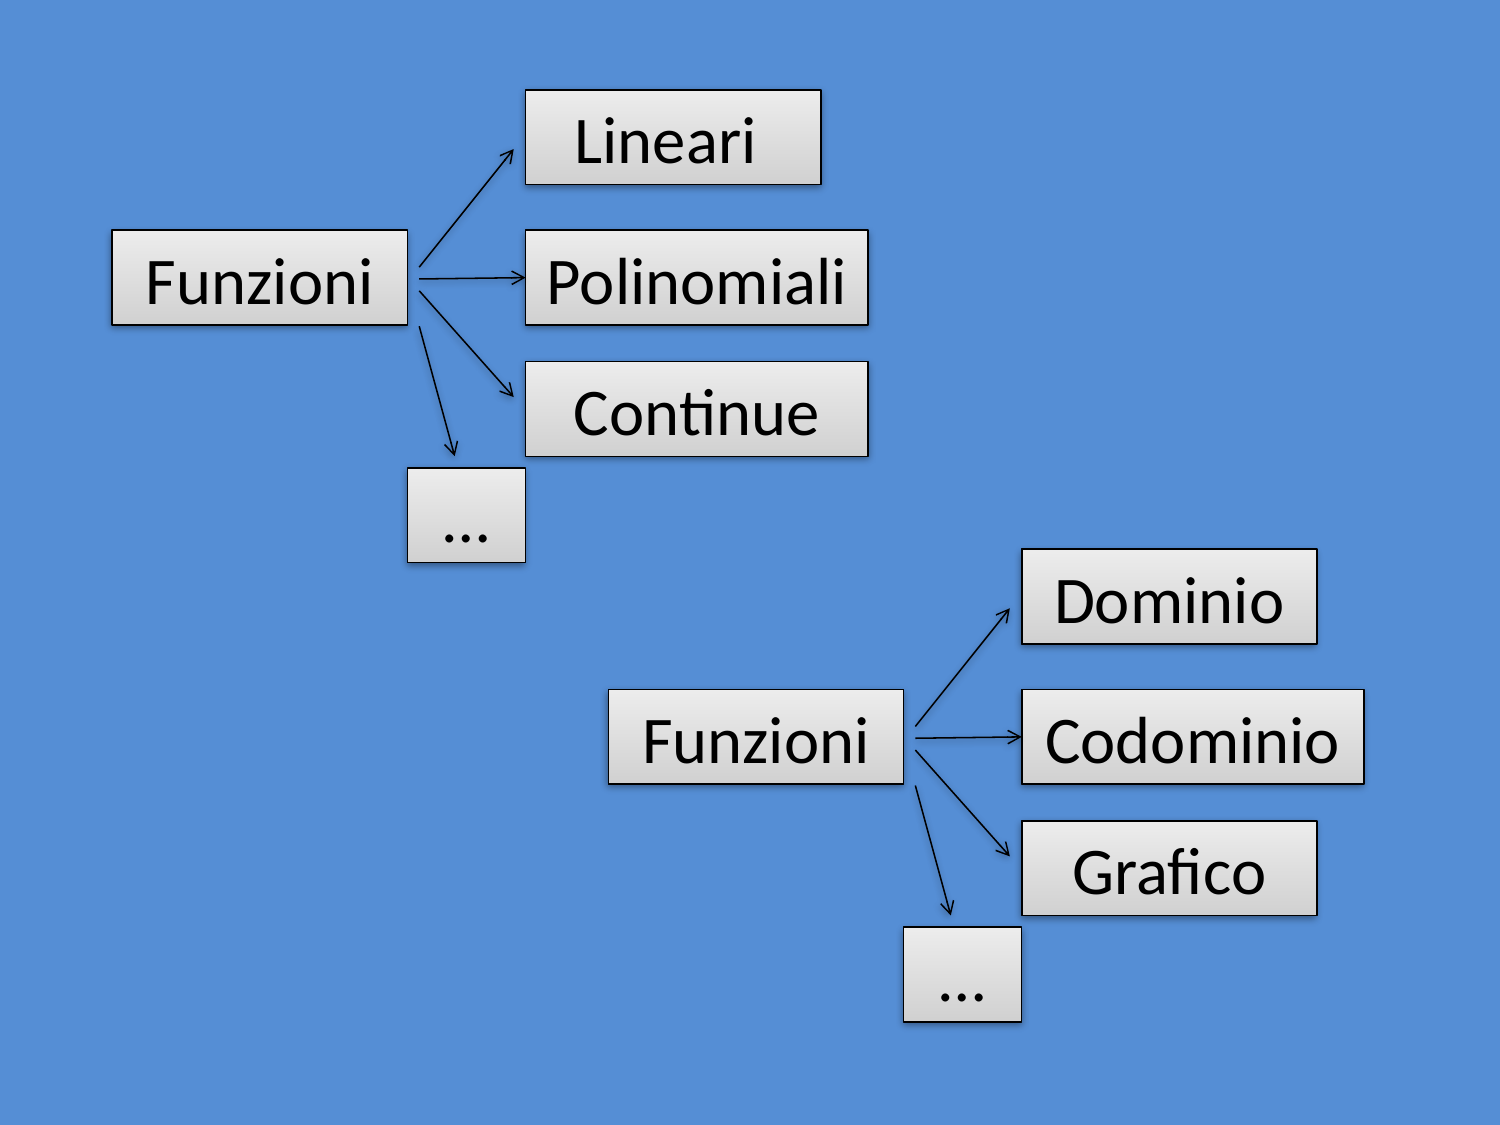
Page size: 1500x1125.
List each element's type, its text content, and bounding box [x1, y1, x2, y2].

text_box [915, 749, 1010, 857]
text_box … [407, 467, 526, 563]
text_box Codominio [1021, 689, 1365, 785]
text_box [418, 290, 514, 398]
text_box Funzioni [111, 229, 408, 326]
text_box Lineari [525, 89, 822, 185]
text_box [915, 785, 951, 916]
text_box Polinomiali [525, 229, 869, 326]
text_box Dominio [1021, 548, 1318, 645]
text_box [418, 148, 514, 268]
text_box … [903, 926, 1022, 1023]
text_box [915, 608, 1010, 727]
text_box Grafico [1021, 820, 1318, 916]
text_box Funzioni [608, 689, 904, 785]
text_box Continue [525, 361, 869, 457]
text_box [418, 325, 455, 457]
